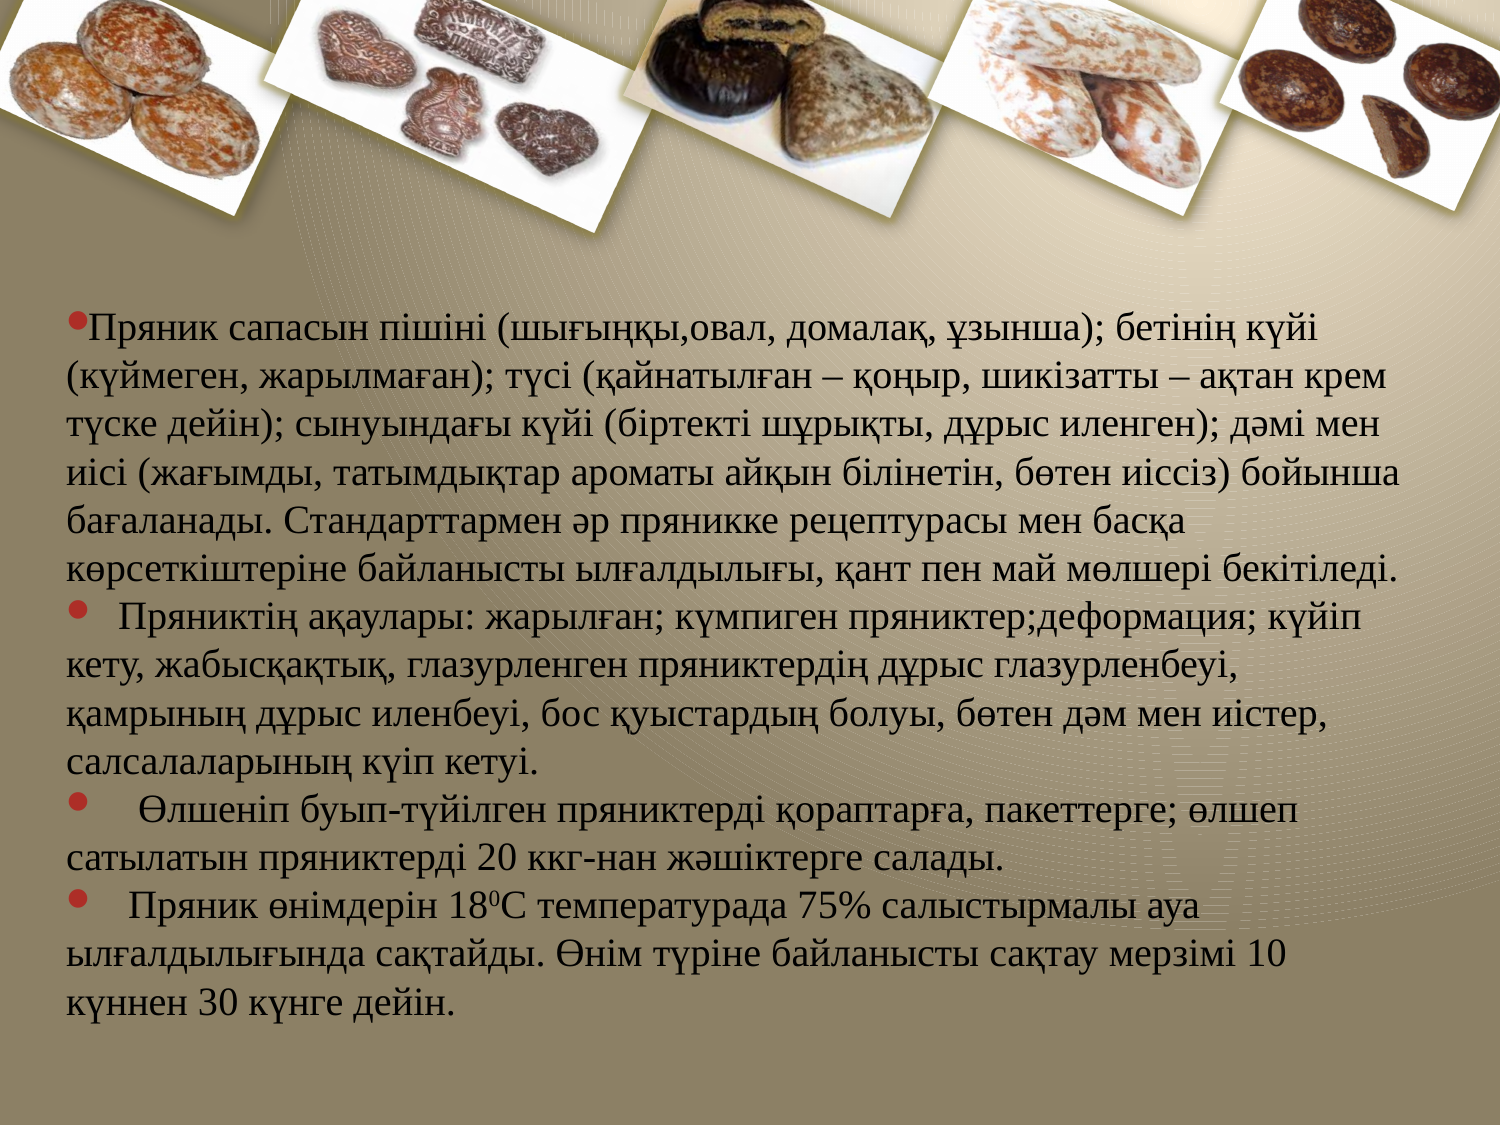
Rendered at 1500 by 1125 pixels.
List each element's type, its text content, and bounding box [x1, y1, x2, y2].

list Пряник сапасын пішіні (шығыңқы,овал, домалақ, ұзынша); бетінің күйі (күймеген, жарылмаған); түсі (қайнатылған – қоңыр, шикізатты – ақтан крем түске дейін); сынуындағы күйі (біртекті шұрықты, дұрыс иленген); дәмі мен иісі (жағымды, татымдықтар ароматы айқын білінетін, бөтен иіссіз) бойынша бағаланады. Стандарттармен әр пряникке рецептурасы мен басқа көрсеткіштеріне байланысты ылғалдылығы, қант пен май мөлшері бекітіледі. Пряниктің ақаулары: жарылған; күмпиген пряниктер;деформация; күйіп кету, жабысқақтық, глазурленген пряниктердің дұрыс глазурленбеуі, қамрының дұрыс иленбеуі, бос қуыстардың болуы, бөтен дәм мен иістер, салсалаларының күіп кетуі. Өлшеніп буып-түйілген пряниктерді қораптарға, пакеттерге; өлшеп сатылатын пряниктерді 20 ккг-нан жәшіктерге салады. Пряник өнімдерін 180С температурада 75% салыстырмалы ауа ылғалдылығында сақтайды. Өнім түріне байланысты сақтау мерзімі 10 күннен 30 күнге дейін. [58, 292, 1409, 1076]
picture [0, 0, 1500, 232]
